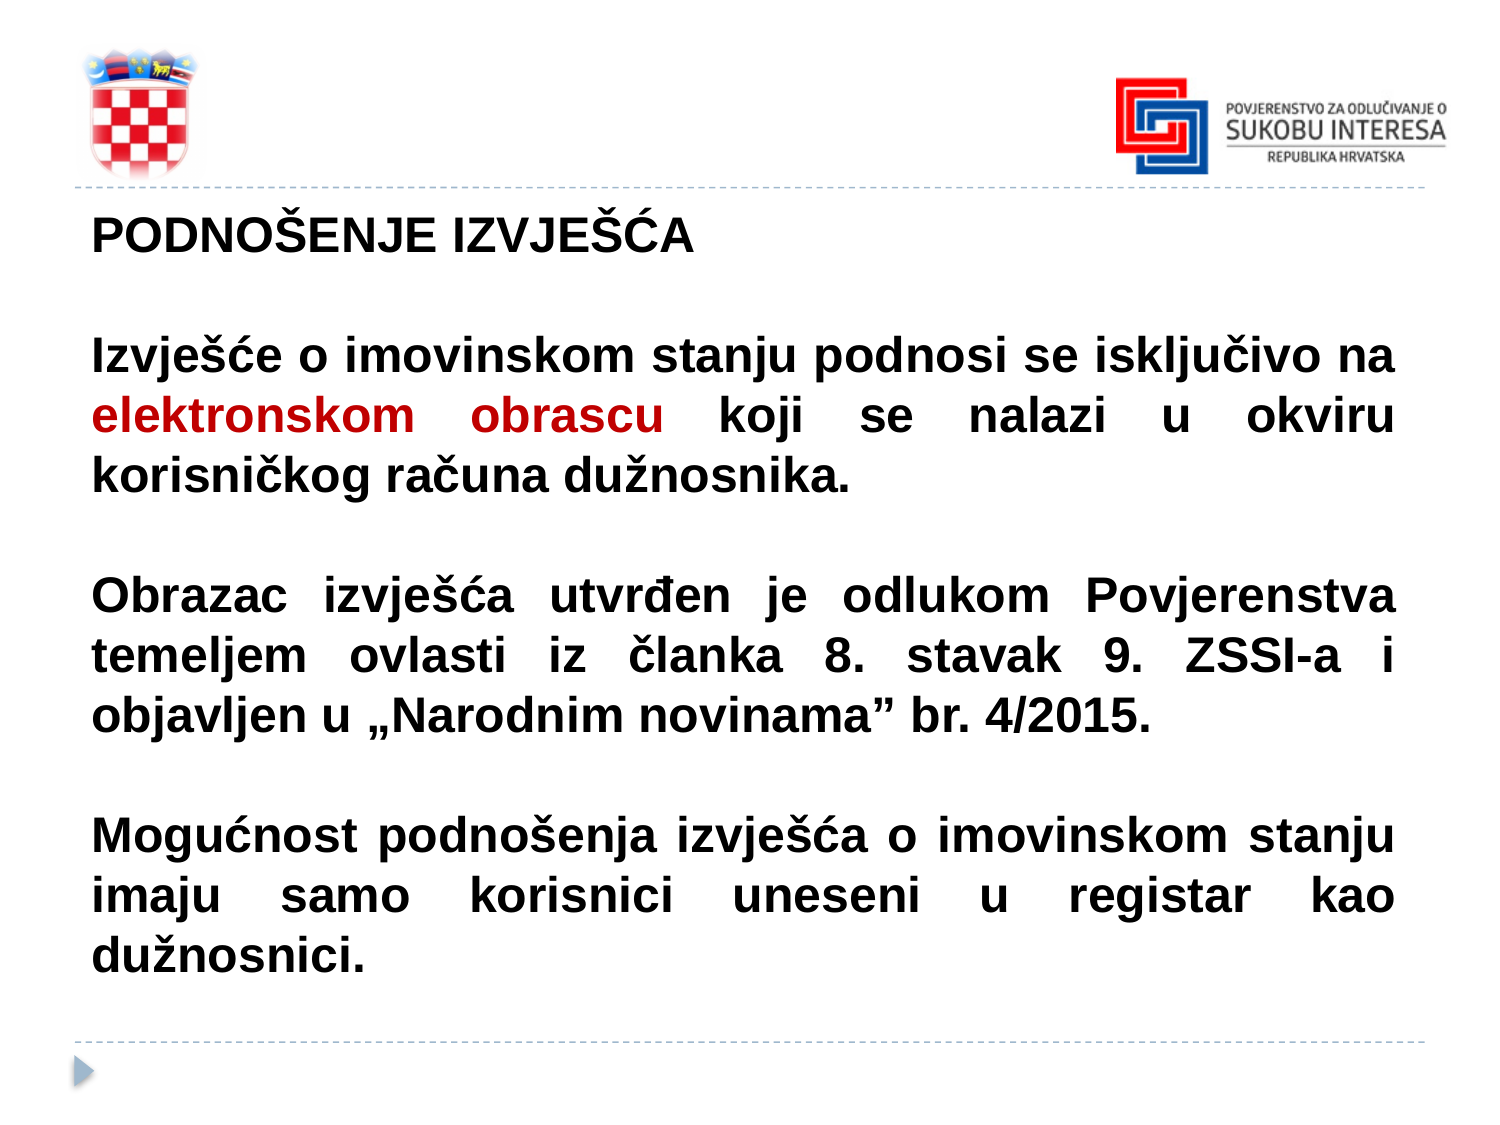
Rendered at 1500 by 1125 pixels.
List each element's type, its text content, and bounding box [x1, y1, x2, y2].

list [75, 42, 208, 185]
title [149, 30, 1500, 194]
text_box PODNOŠENJE IZVJEŠĆA Izvješće o imovinskom stanju podnosi se isključivo na elektronskom obrascu koji se nalazi u okviru korisničkog računa dužnosnika. Obrazac izvješća utvrđen je odlukom Povjerenstva temeljem ovlasti iz članka 8. stavak 9. ZSSI-a i objavljen u „Narodnim novinama” br. 4/2015. Mogućnost podnošenja izvješća o imovinskom stanju imaju samo korisnici uneseni u registar kao dužnosnici. [76, 195, 1412, 1050]
picture [1115, 66, 1451, 185]
